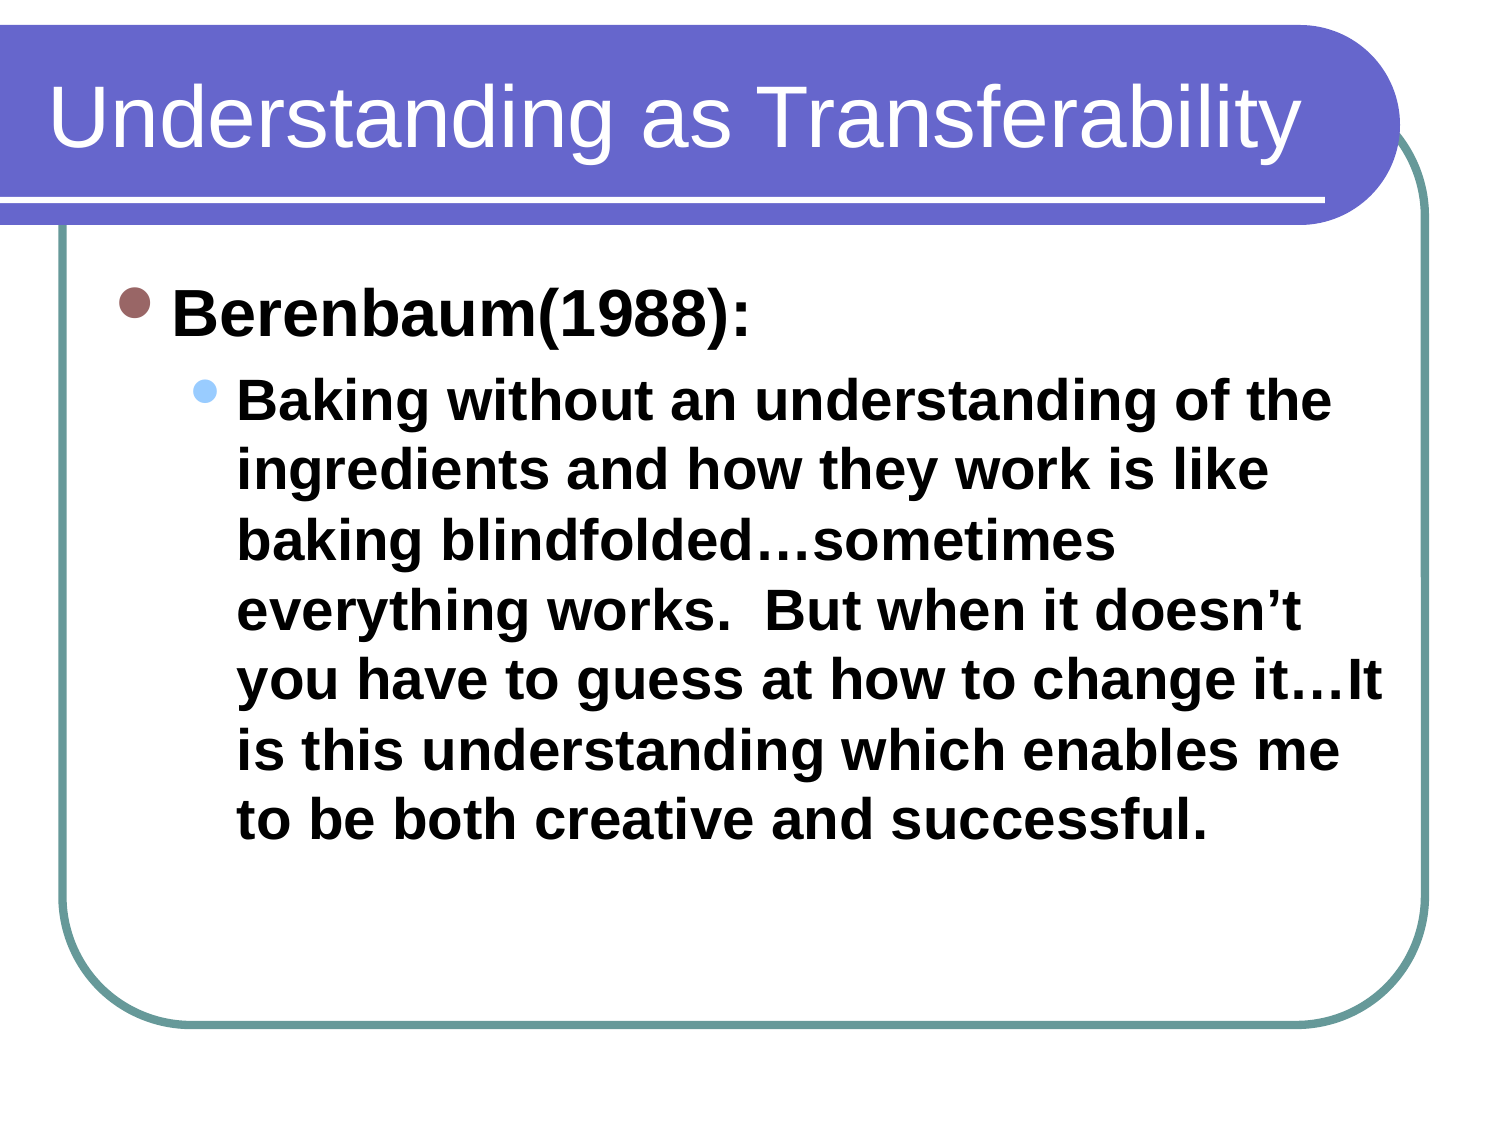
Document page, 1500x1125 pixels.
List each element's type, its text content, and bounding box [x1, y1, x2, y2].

title Understanding as Transferability [31, 37, 1348, 188]
list Berenbaum(1988): Baking without an understanding of the ingredients and how they work is like baking blindfolded…sometimes everything works. But when it doesn’t you have to guess at how to change it…It is this understanding which enables me to be both creative and successful. [99, 262, 1401, 988]
